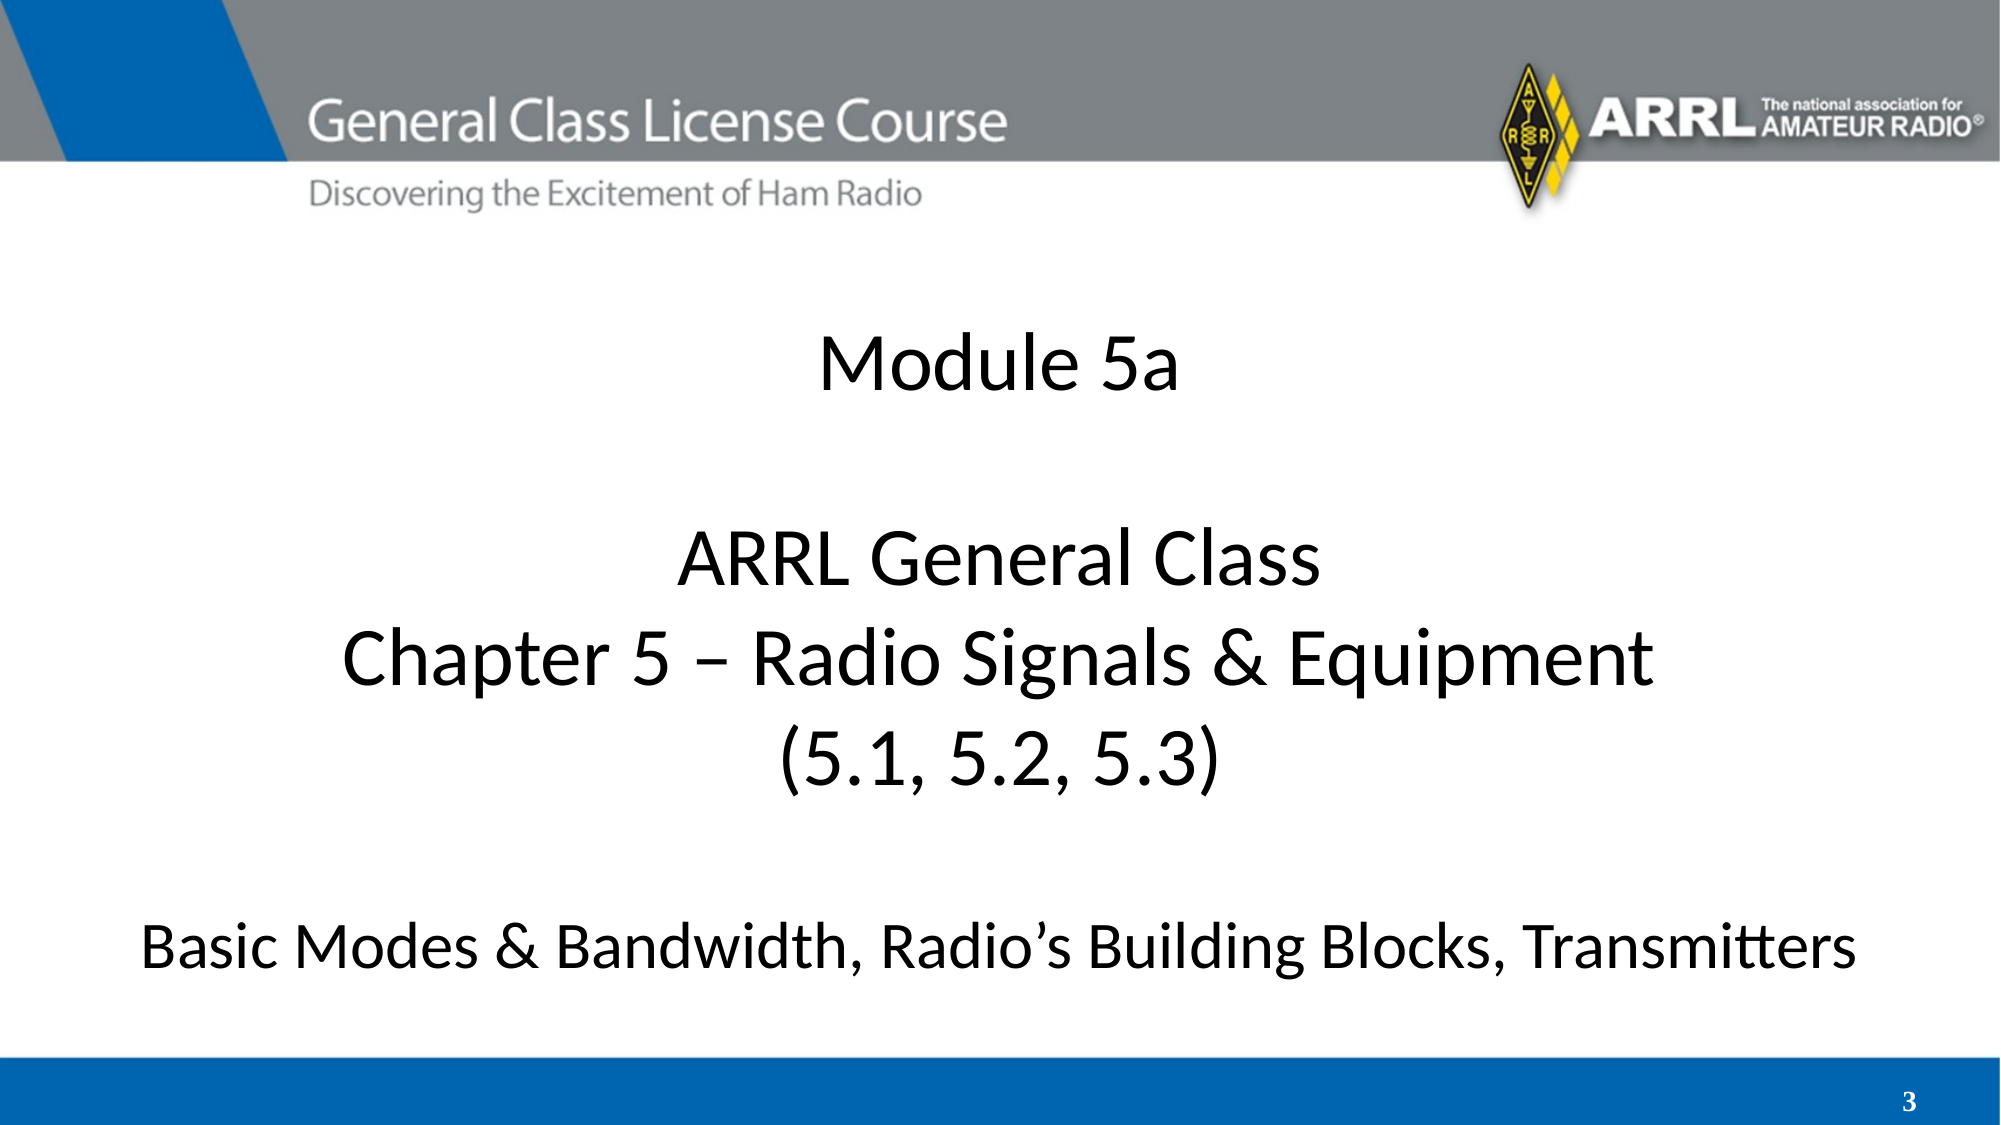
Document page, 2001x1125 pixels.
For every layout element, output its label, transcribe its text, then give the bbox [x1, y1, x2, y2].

title Module 5a ARRL General Class Chapter 5 – Radio Signals & Equipment (5.1, 5.2, 5.3) Basic Modes & Bandwidth, Radio’s Building Blocks, Transmitters [99, 299, 1900, 1038]
picture [0, 0, 2001, 1125]
